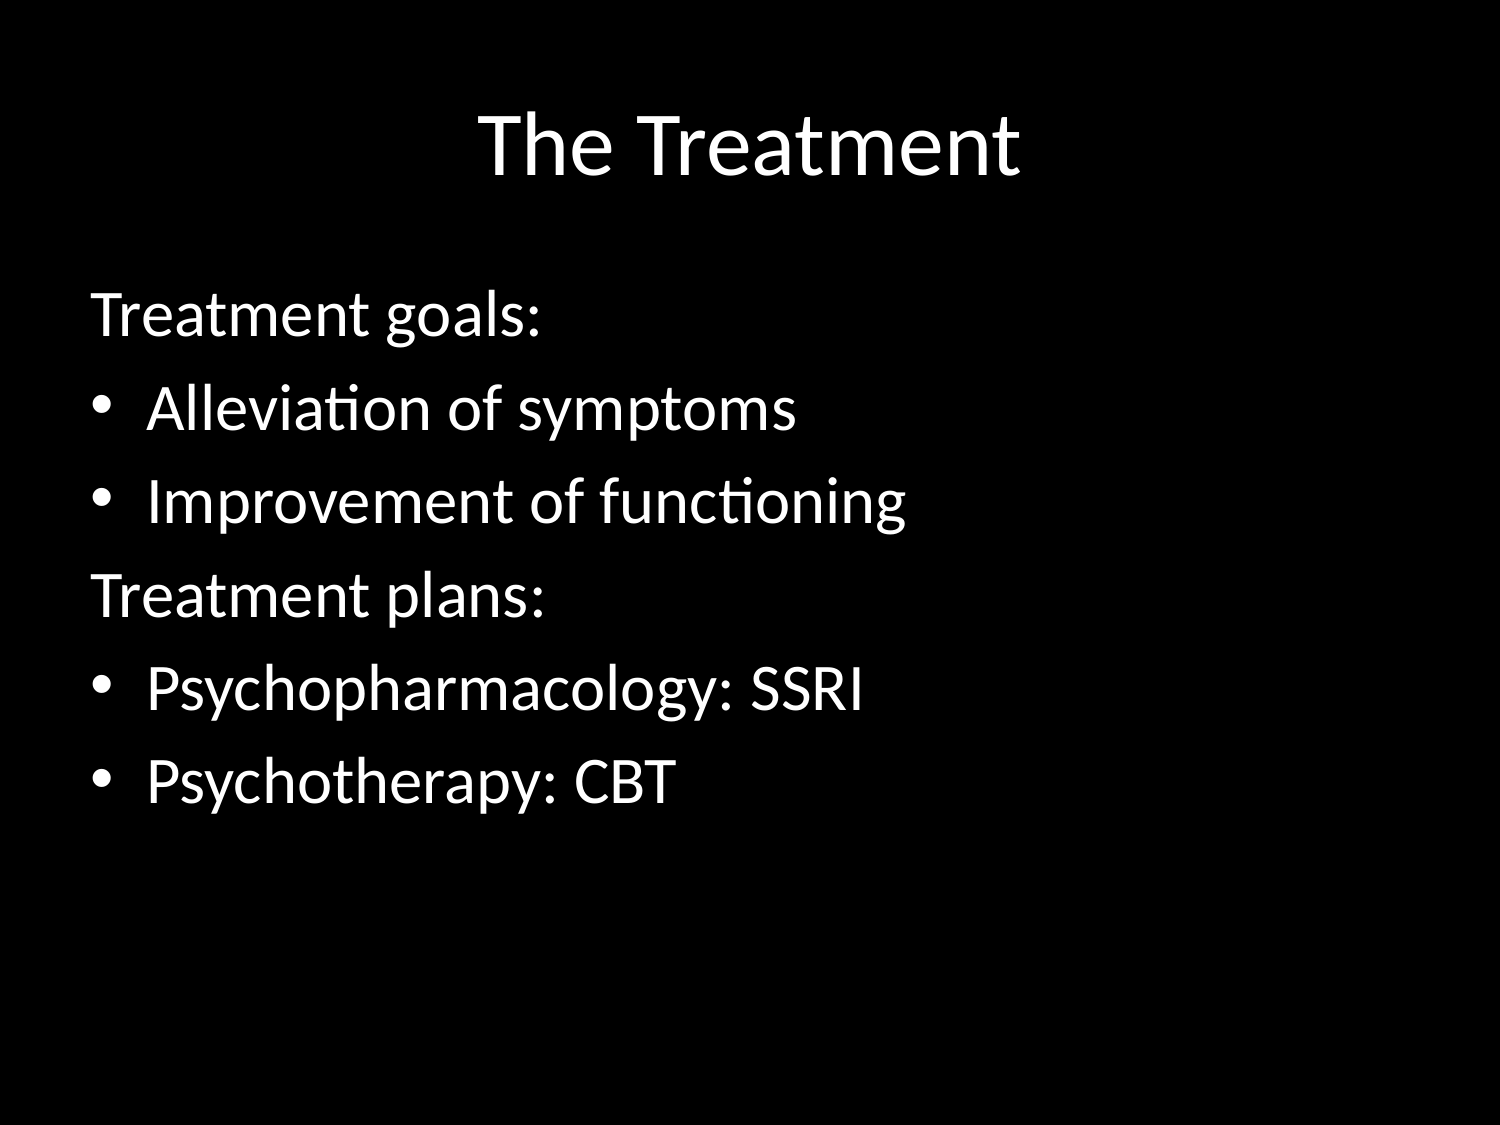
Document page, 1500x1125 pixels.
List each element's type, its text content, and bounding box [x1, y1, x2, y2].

list Treatment goals: Alleviation of symptoms Improvement of functioning Treatment plans: Psychopharmacology: SSRI Psychotherapy: CBT [75, 262, 1425, 1005]
title The Treatment [75, 45, 1425, 233]
